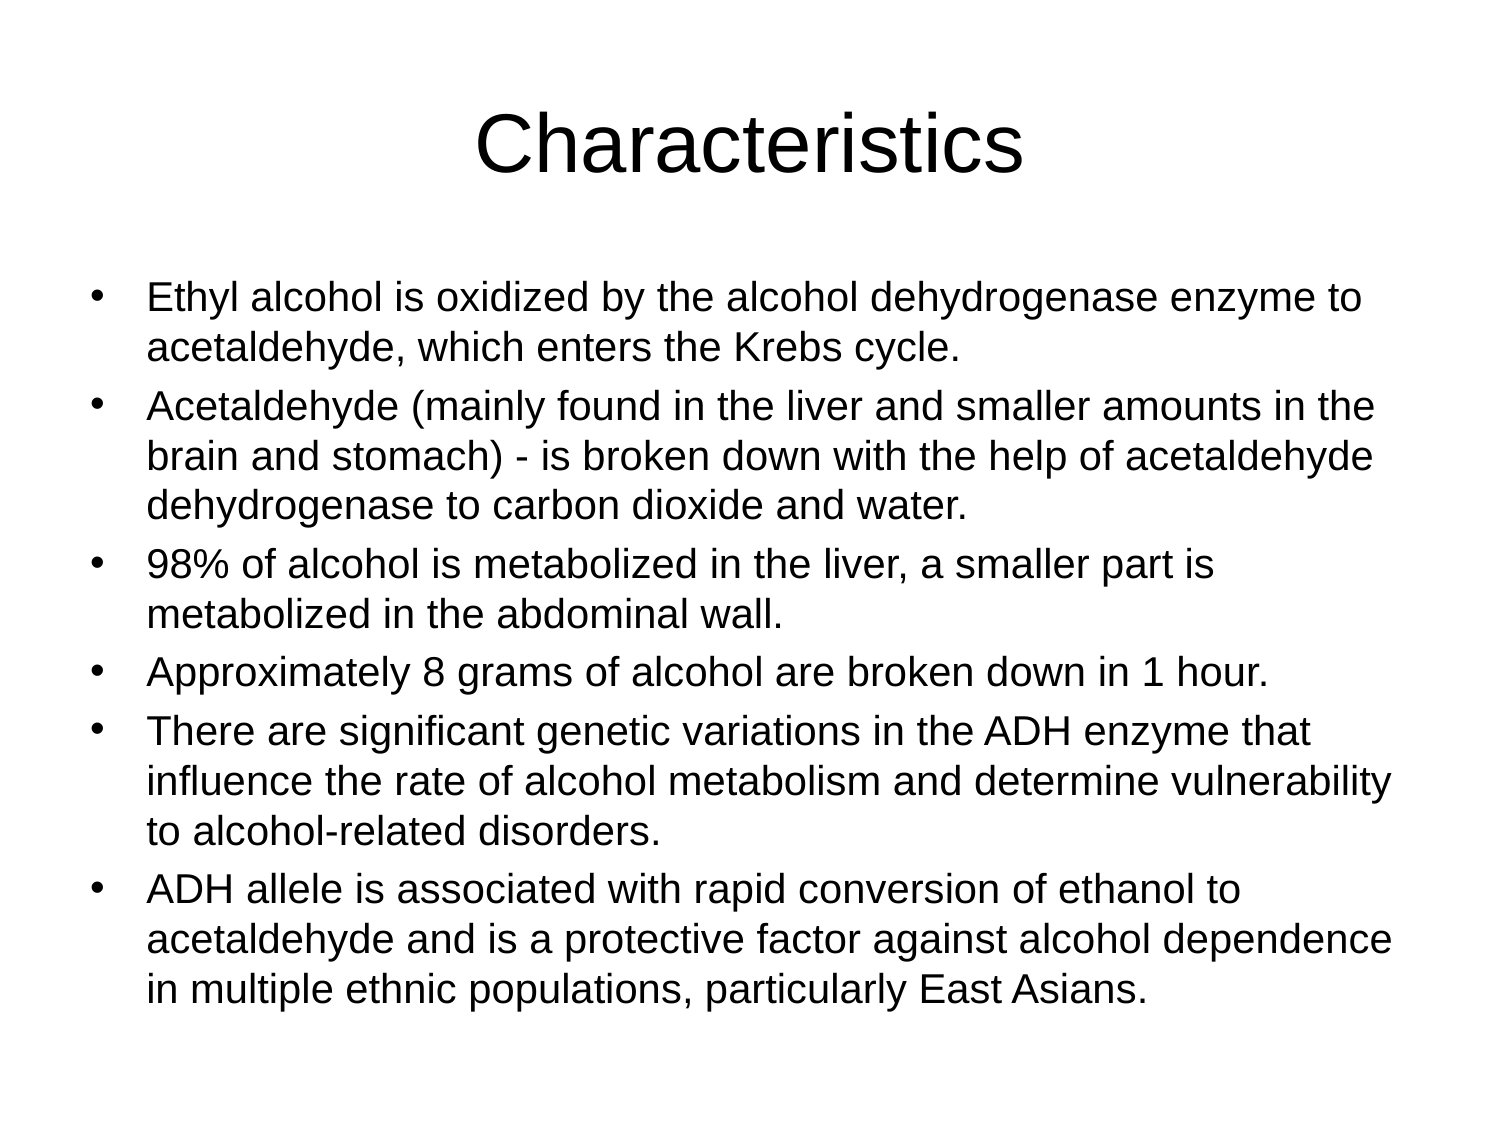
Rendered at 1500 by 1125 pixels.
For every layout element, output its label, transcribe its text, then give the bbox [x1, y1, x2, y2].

title Characteristics [75, 45, 1425, 233]
list Ethyl alcohol is oxidized by the alcohol dehydrogenase enzyme to acetaldehyde, which enters the Krebs cycle. Acetaldehyde (mainly found in the liver and smaller amounts in the brain and stomach) - is broken down with the help of acetaldehyde dehydrogenase to carbon dioxide and water. 98% of alcohol is metabolized in the liver, a smaller part is metabolized in the abdominal wall. Approximately 8 grams of alcohol are broken down in 1 hour. There are significant genetic variations in the ADH enzyme that influence the rate of alcohol metabolism and determine vulnerability to alcohol-related disorders. ADH allele is associated with rapid conversion of ethanol to acetaldehyde and is a protective factor against alcohol dependence in multiple ethnic populations, particularly East Asians. [75, 262, 1425, 1005]
